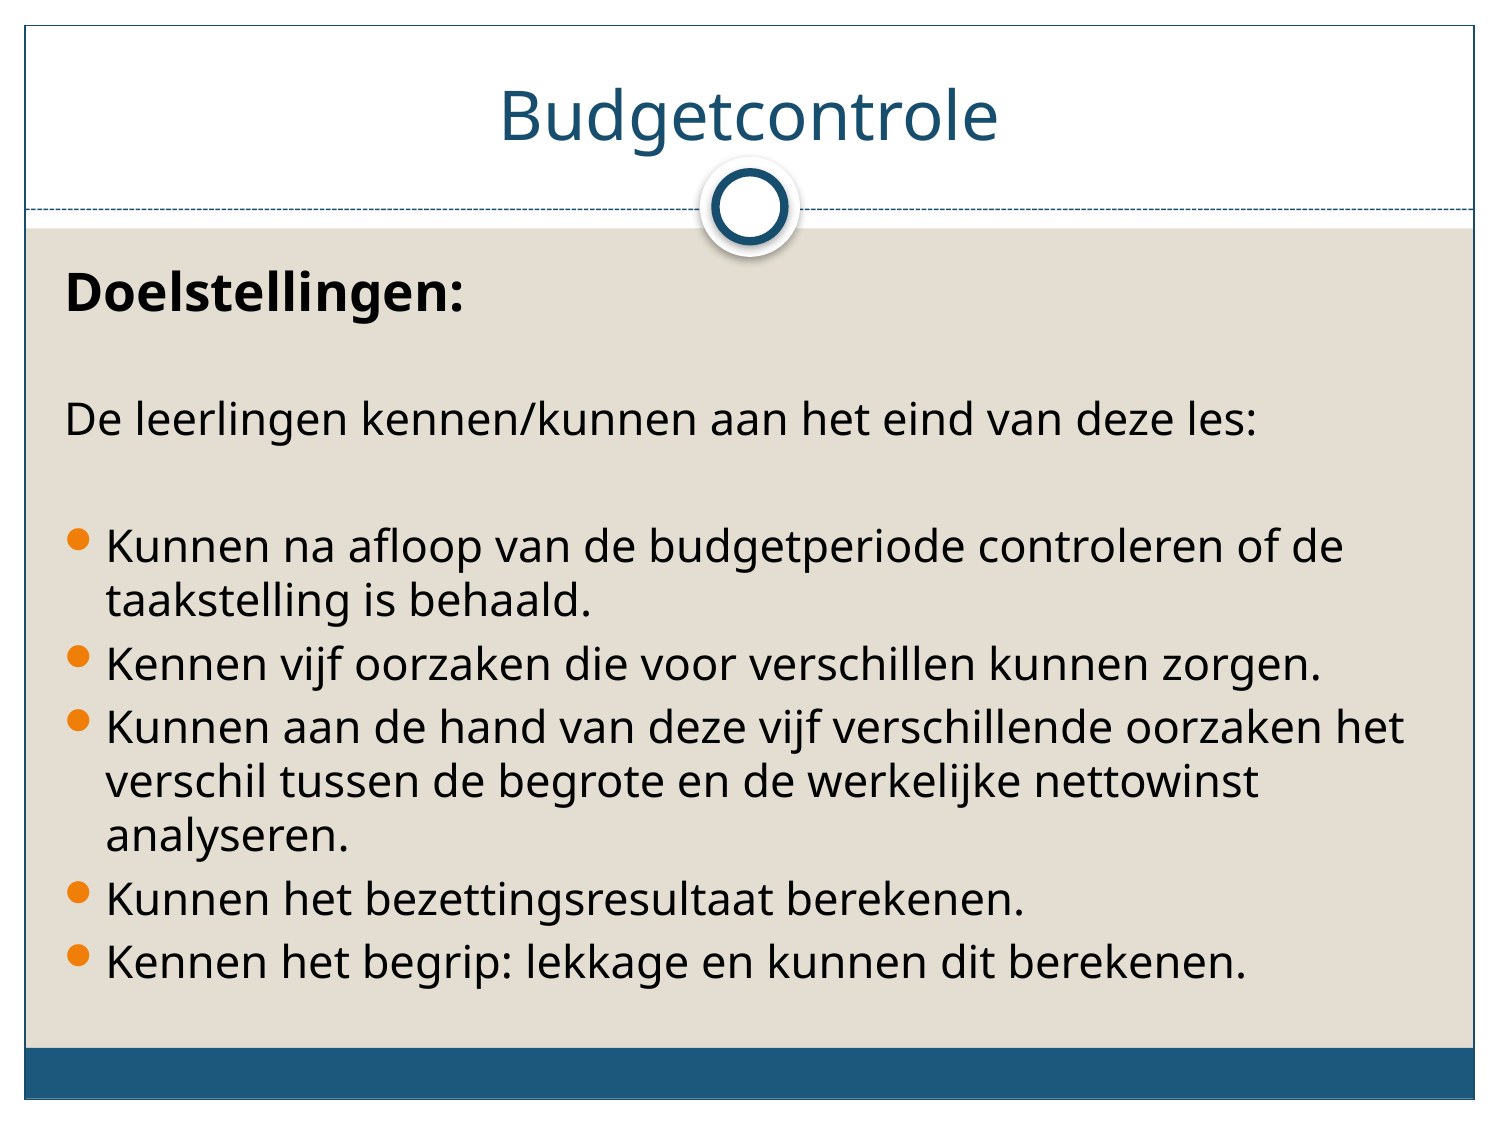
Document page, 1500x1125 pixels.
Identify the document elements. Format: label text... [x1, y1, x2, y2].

list Doelstellingen: De leerlingen kennen/kunnen aan het eind van deze les: Kunnen na afloop van de budgetperiode controleren of de taakstelling is behaald. Kennen vijf oorzaken die voor verschillen kunnen zorgen. Kunnen aan de hand van deze vijf verschillende oorzaken het verschil tussen de begrote en de werkelijke nettowinst analyseren. Kunnen het bezettingsresultaat berekenen. Kennen het begrip: lekkage en kunnen dit berekenen. [49, 250, 1445, 1001]
title Budgetcontrole [49, 37, 1450, 162]
